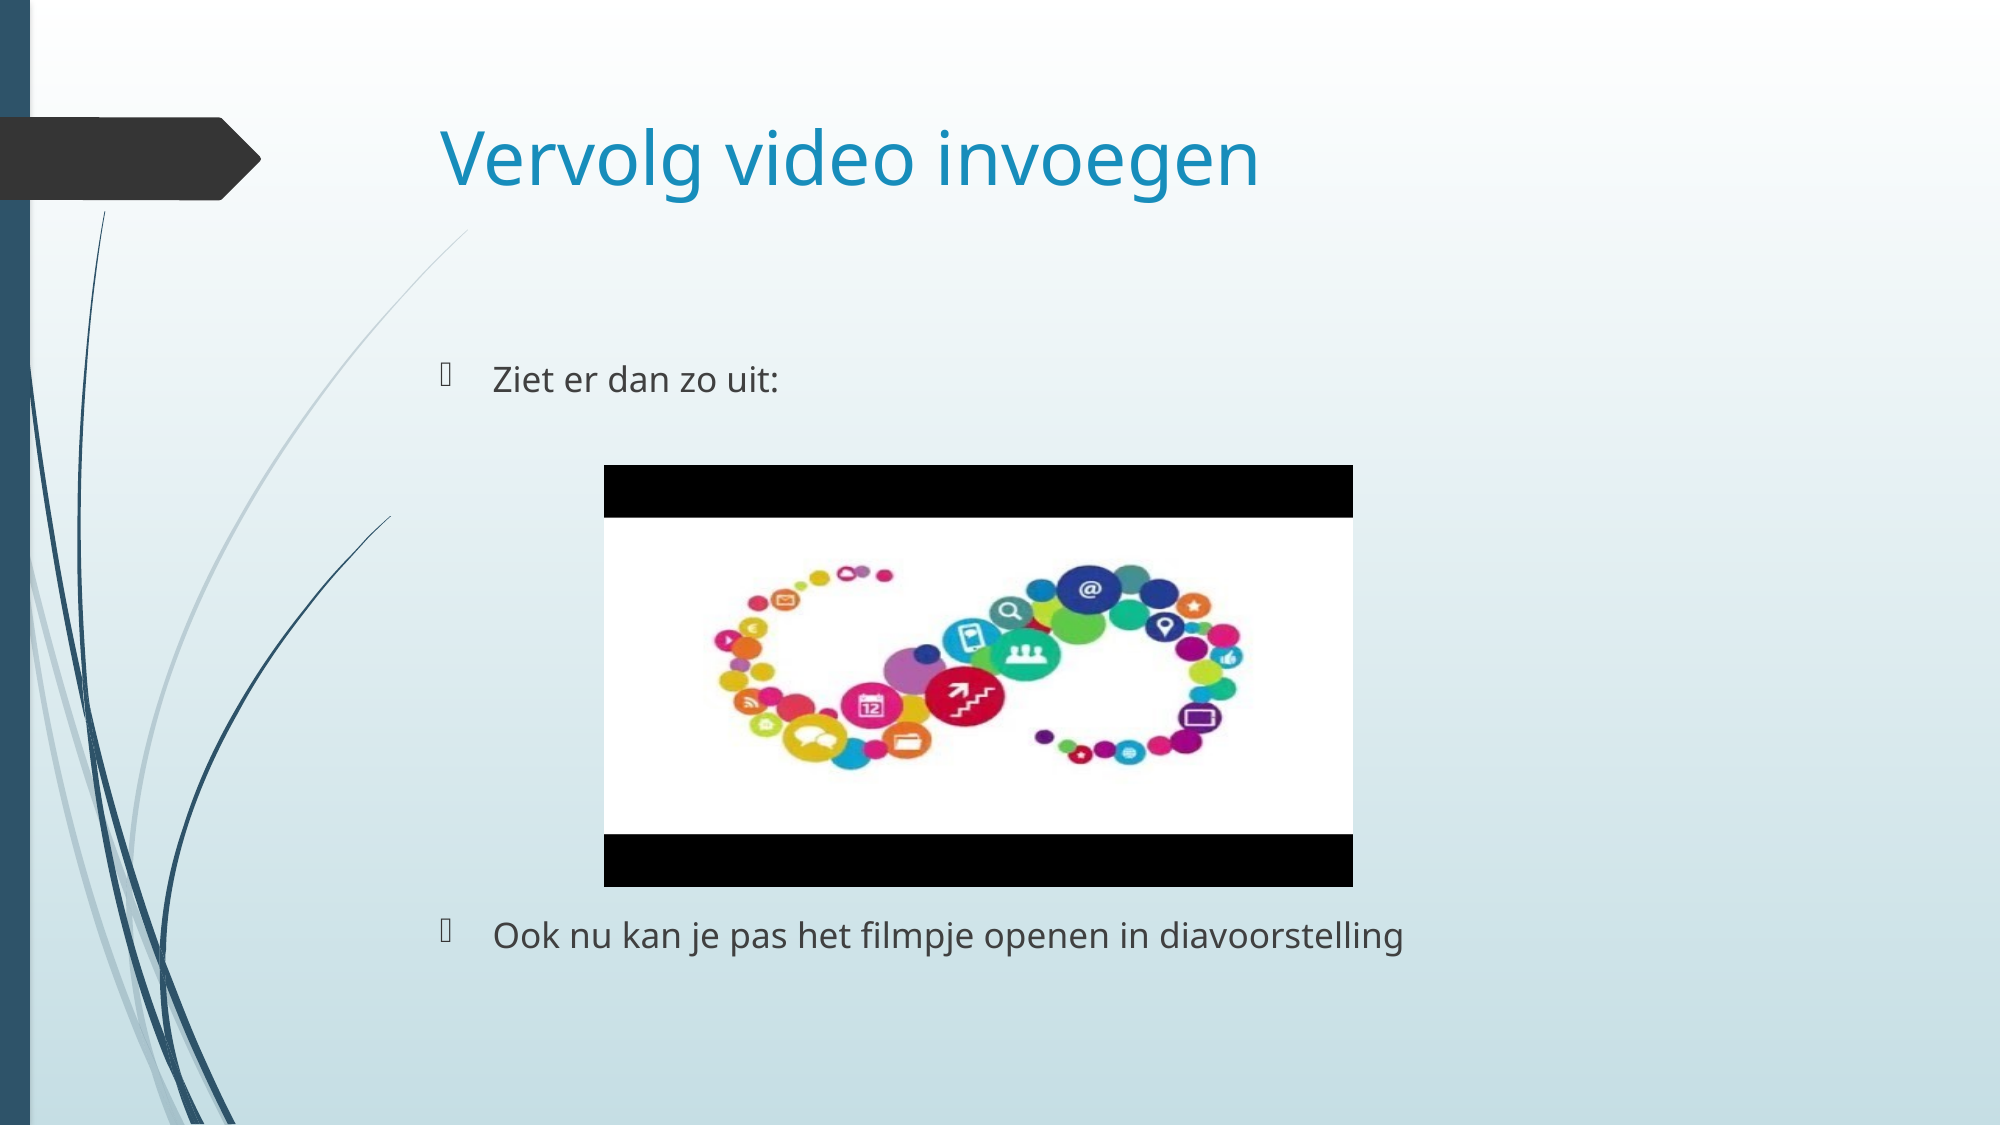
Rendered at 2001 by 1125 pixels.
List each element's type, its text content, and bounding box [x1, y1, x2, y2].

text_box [603, 464, 1354, 888]
list Ziet er dan zo uit: Ook nu kan je pas het filmpje openen in diavoorstelling [424, 350, 1888, 970]
title Vervolg video invoegen [425, 102, 1888, 313]
